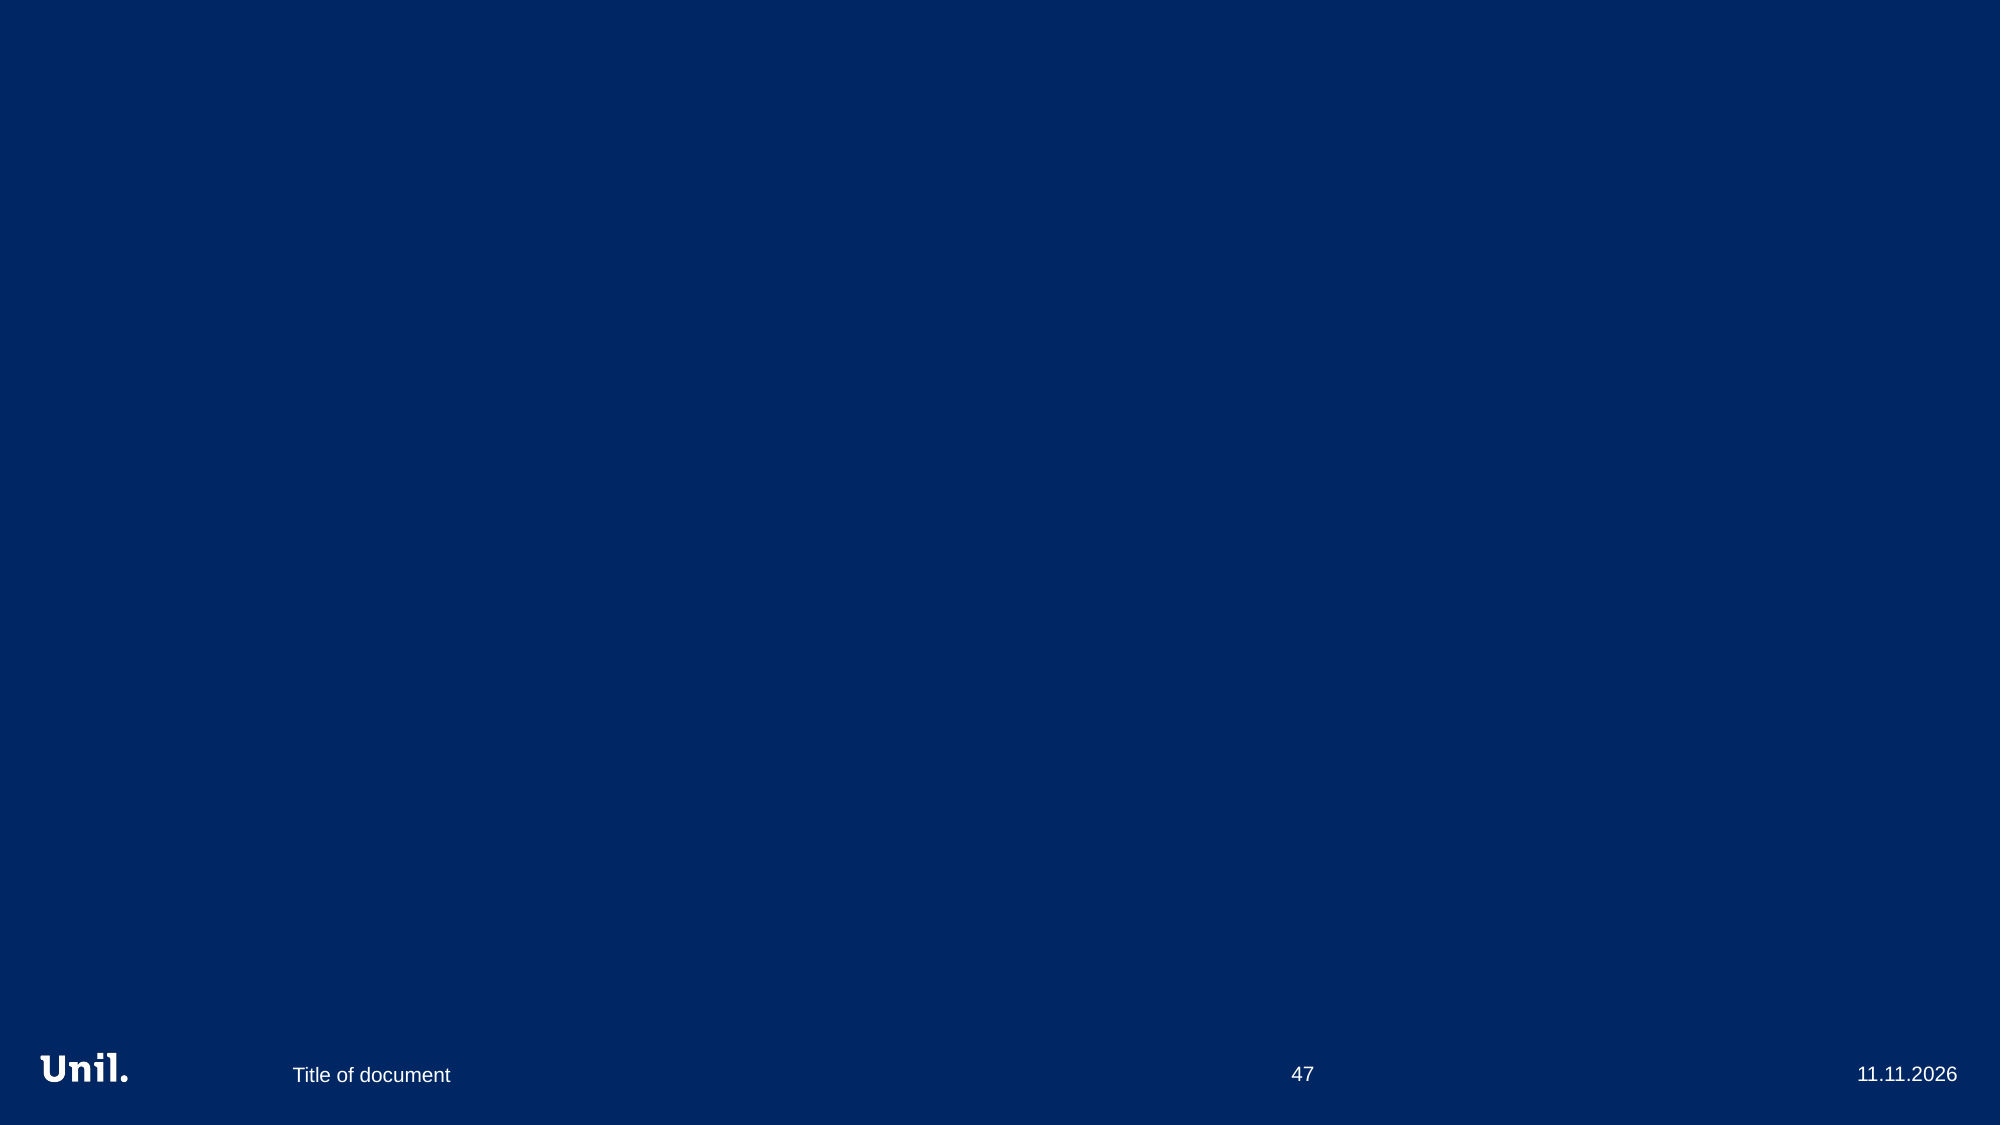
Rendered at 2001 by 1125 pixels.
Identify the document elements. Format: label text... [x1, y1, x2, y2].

footer Title of document [292, 1011, 1048, 1087]
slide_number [1789, 1026, 1958, 1086]
slide_number 47 [1250, 1037, 1355, 1086]
picture [27, 1042, 141, 1095]
